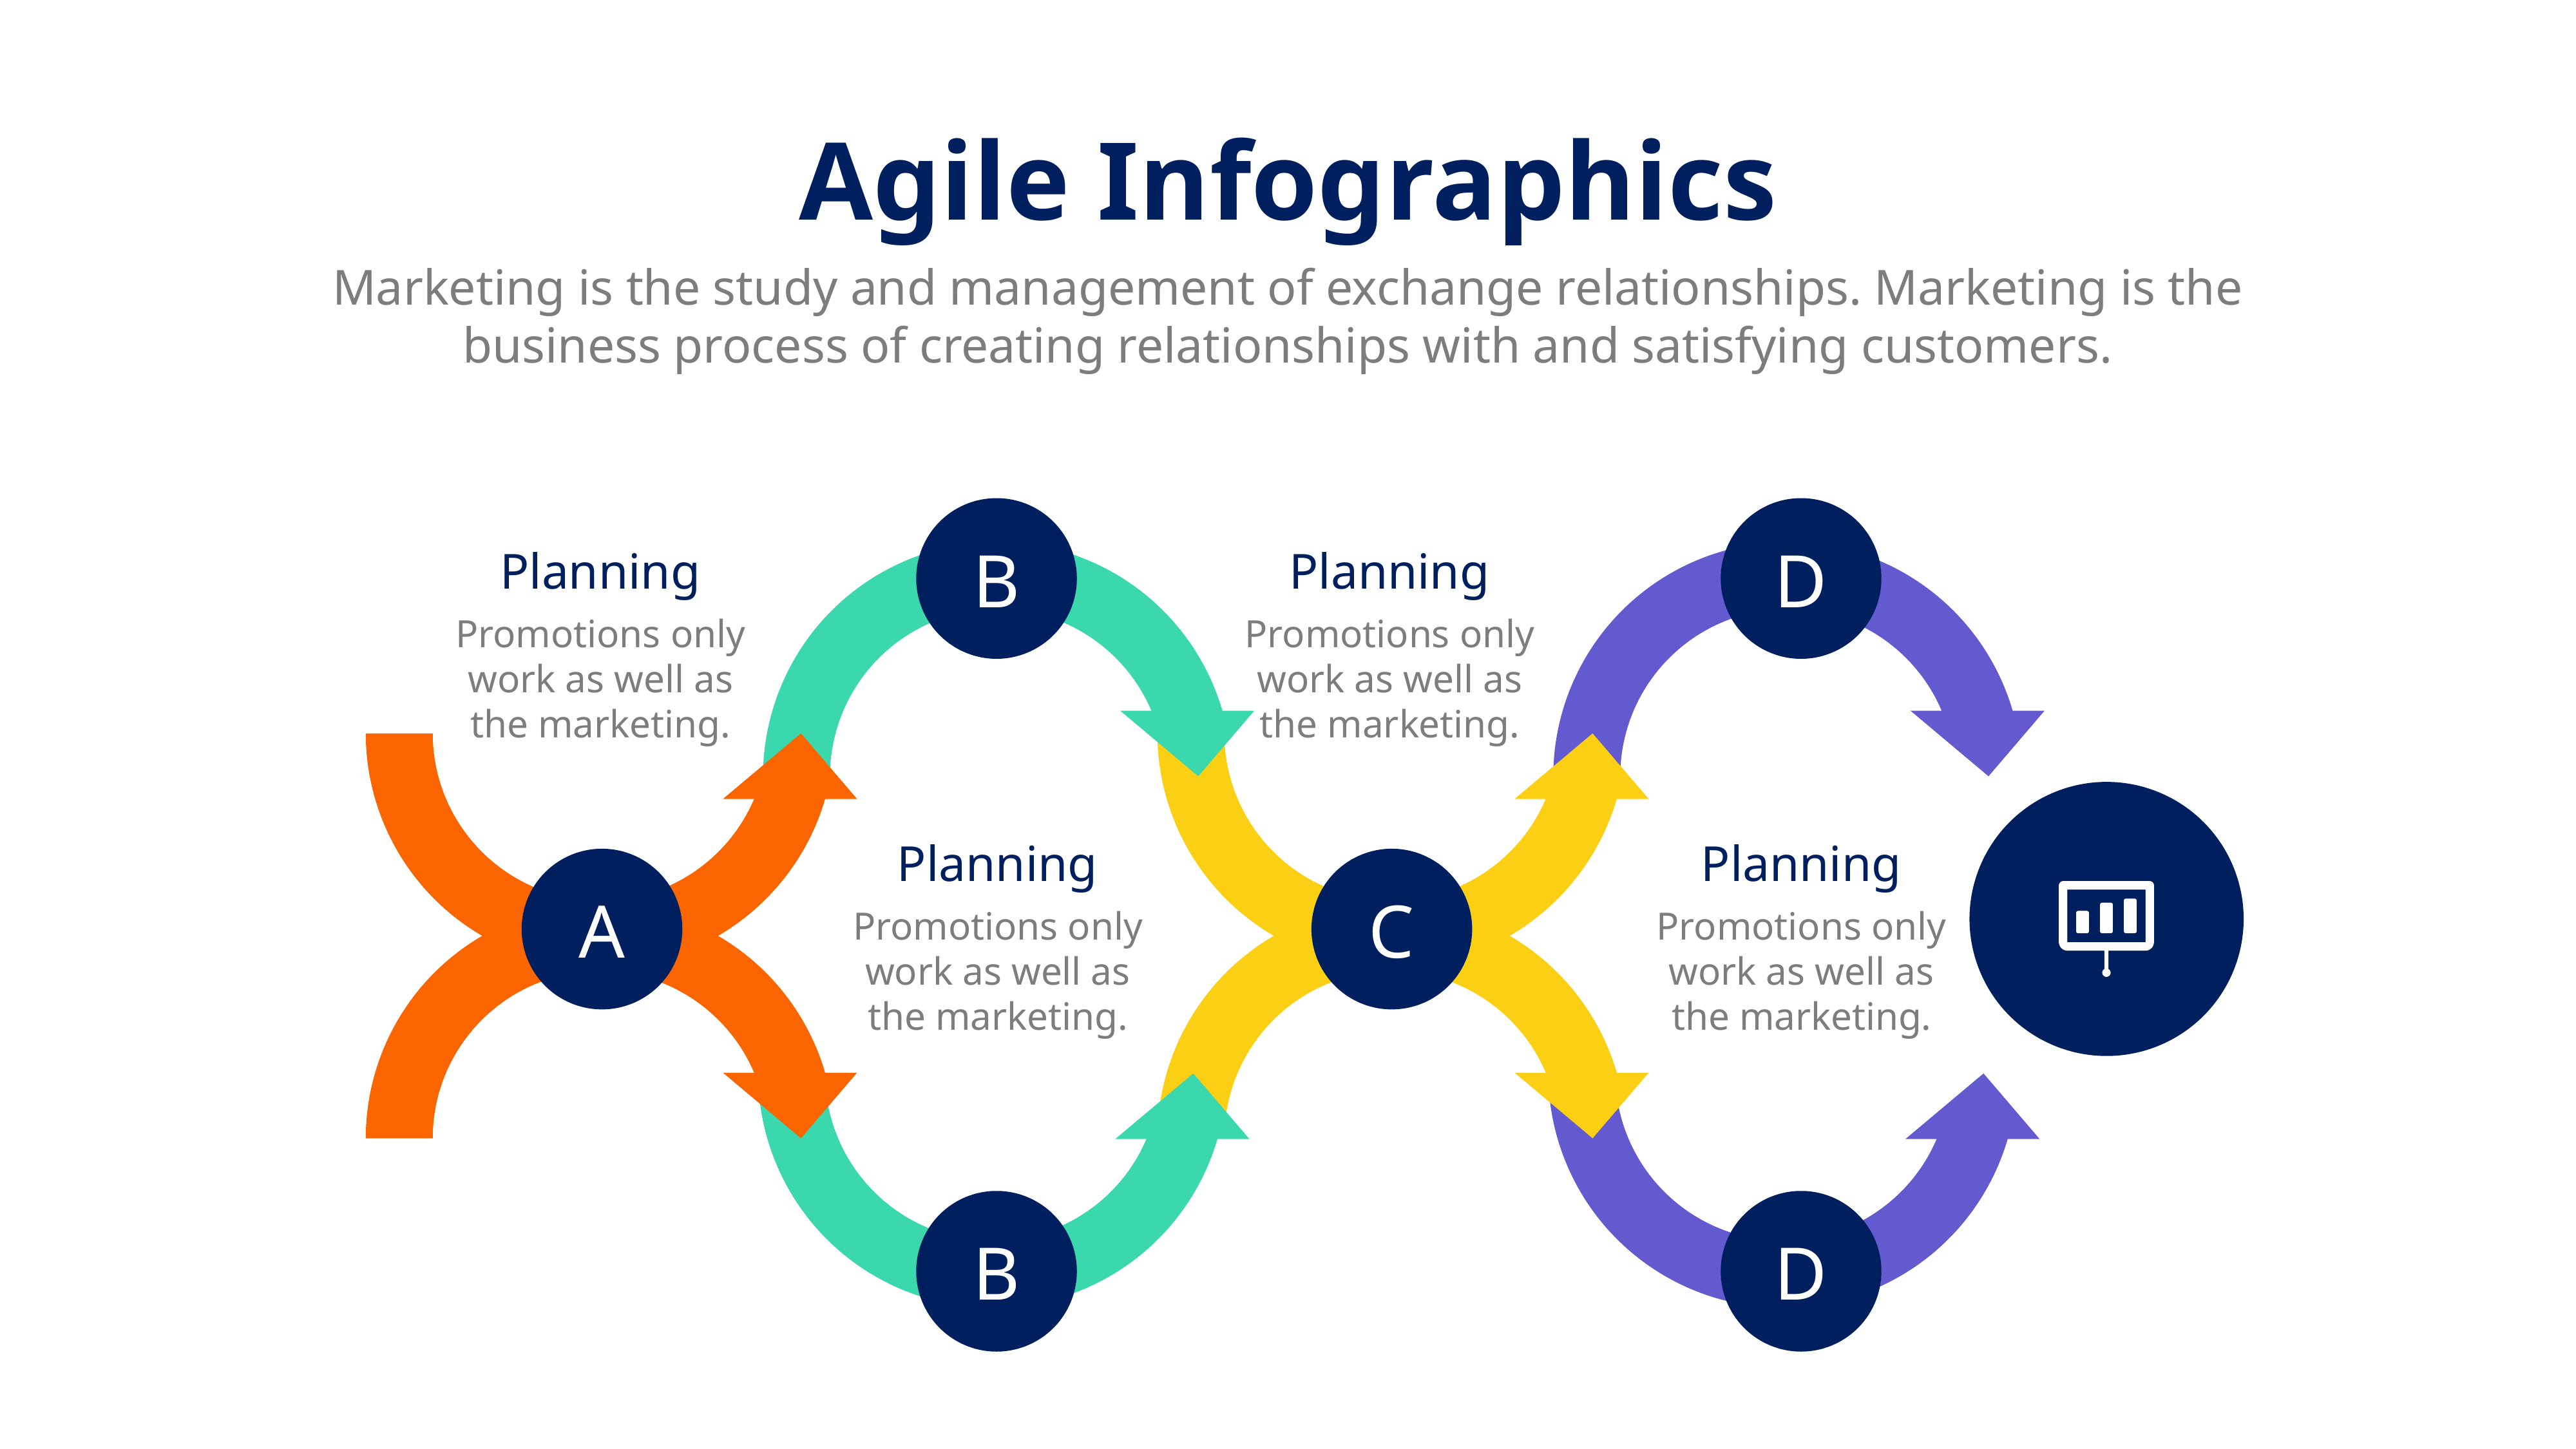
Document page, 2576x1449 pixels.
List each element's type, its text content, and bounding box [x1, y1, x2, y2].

text_box Agile Infographics [789, 108, 1787, 247]
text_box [332, 465, 2244, 1406]
text_box Marketing is the study and management of exchange relationships. Marketing is the business process of creating relationships with and satisfying customers. [281, 251, 2295, 377]
